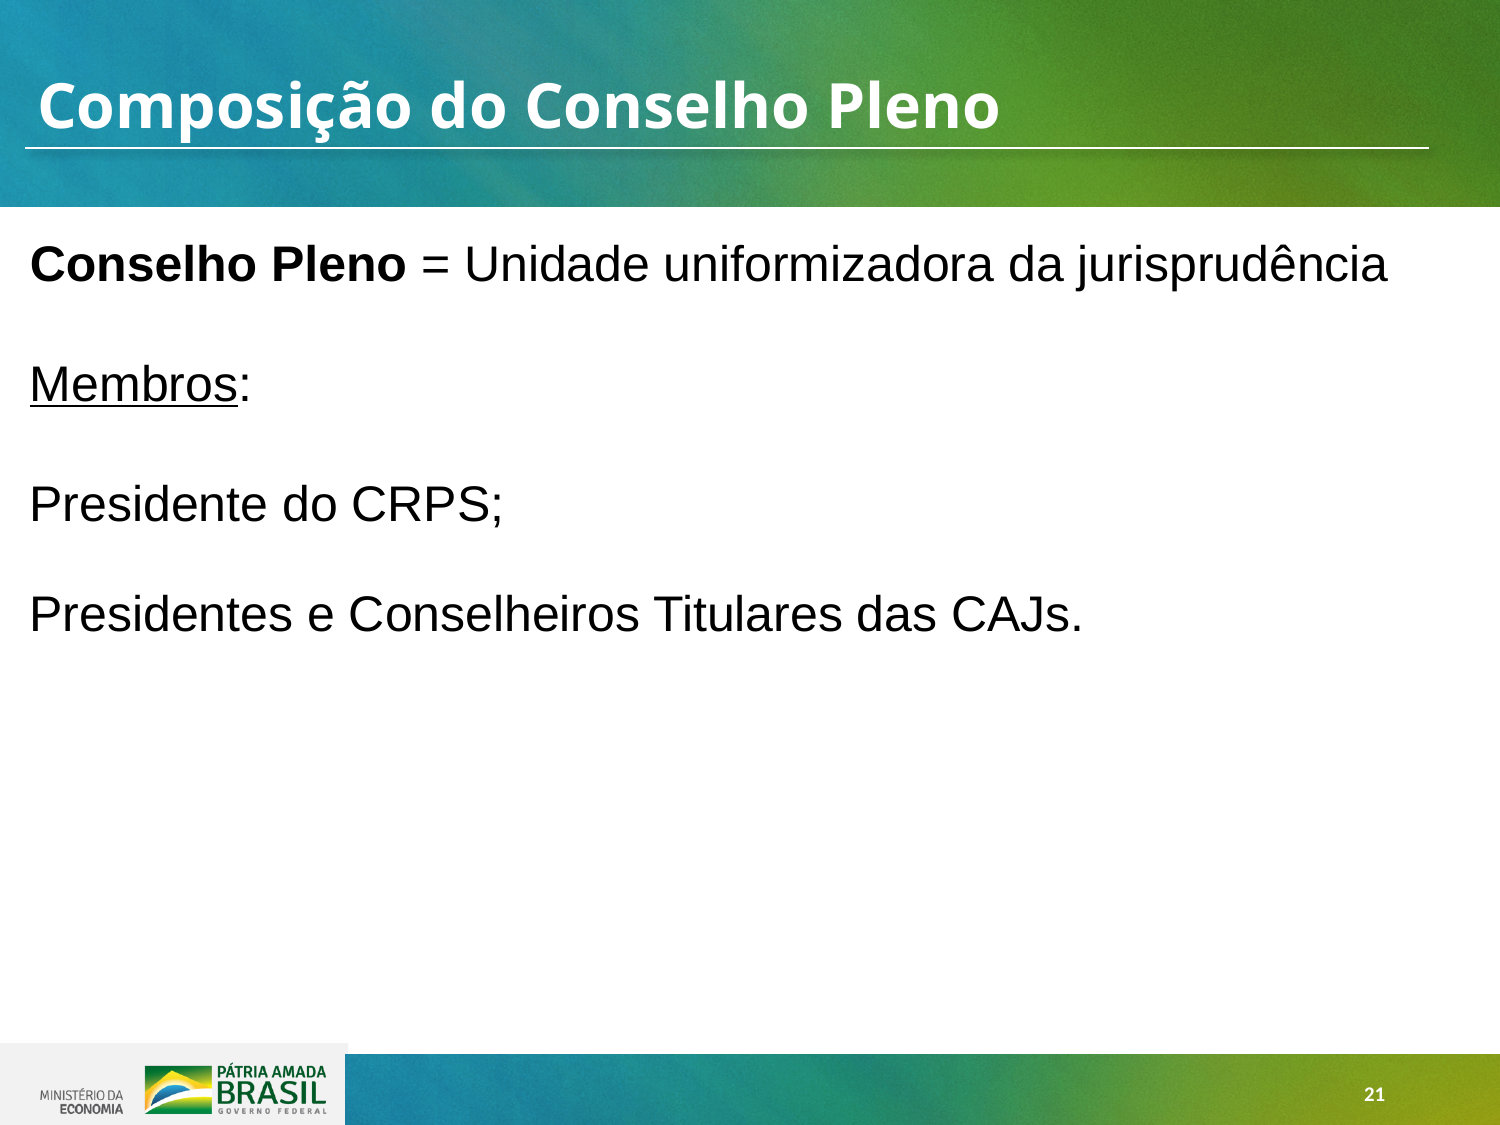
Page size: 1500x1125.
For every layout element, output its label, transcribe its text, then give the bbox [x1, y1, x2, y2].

picture [36, 1052, 330, 1122]
picture [345, 1054, 1500, 1125]
picture [0, 0, 1500, 207]
list Conselho Pleno = Unidade uniformizadora da jurisprudência Membros: Presidente do CRPS; Presidentes e Conselheiros Titulares das CAJs. [18, 225, 1458, 1017]
